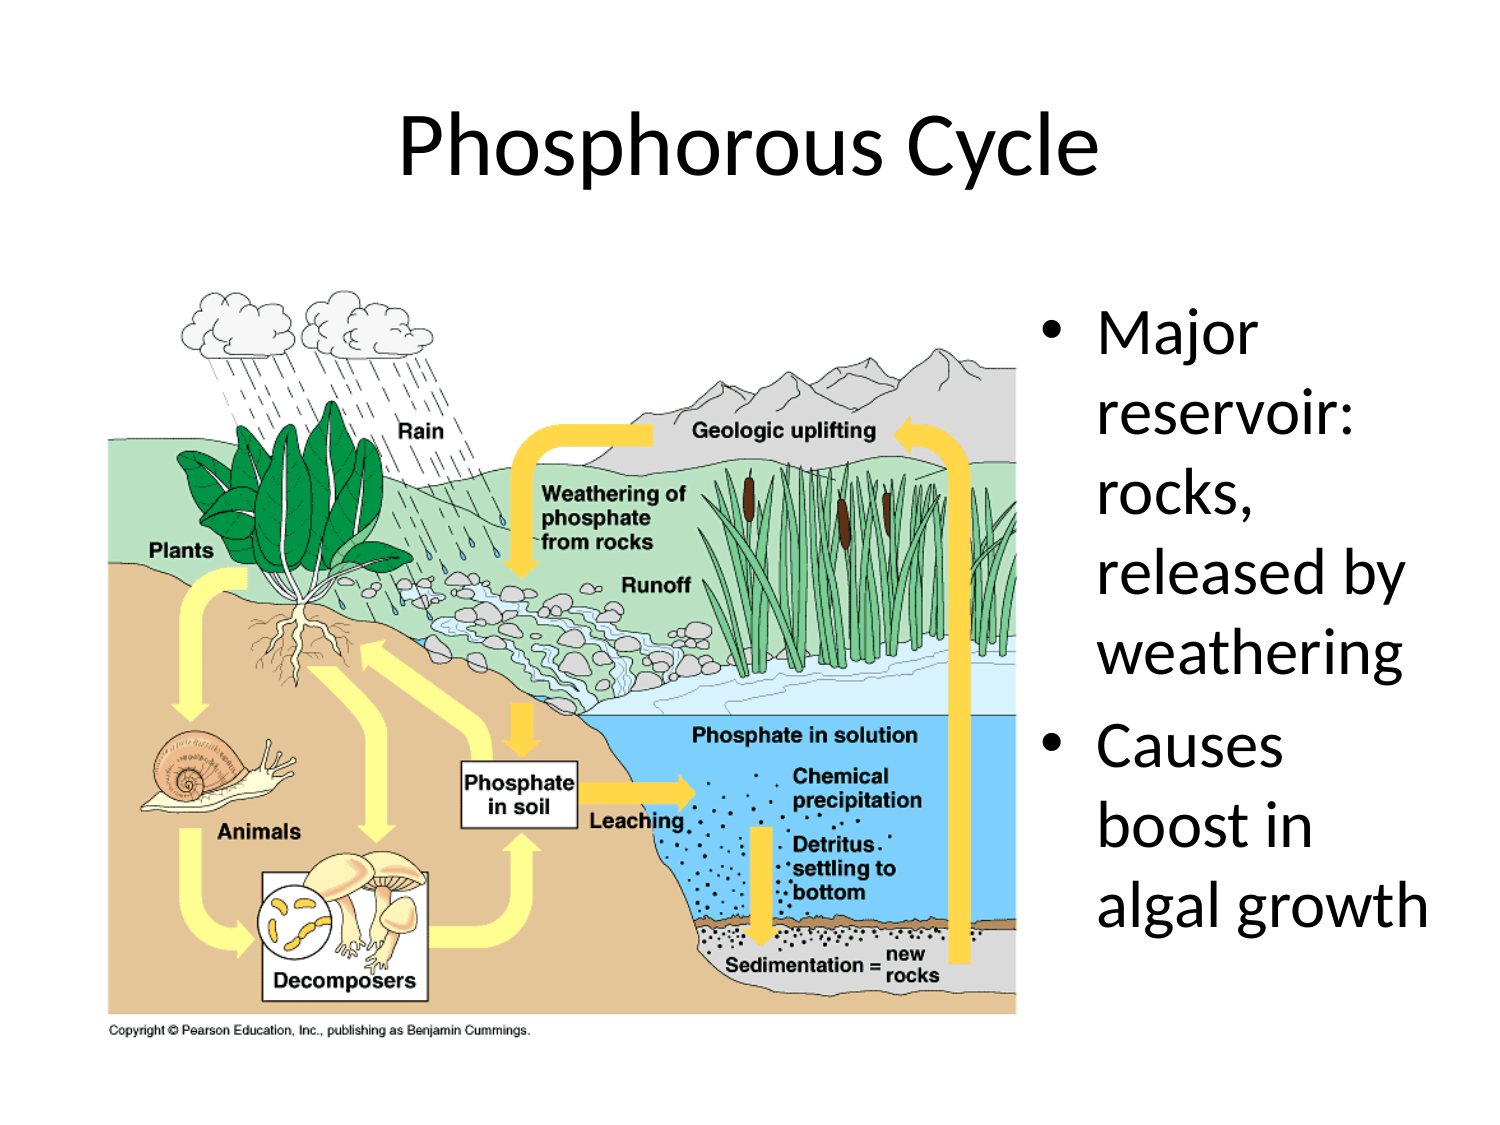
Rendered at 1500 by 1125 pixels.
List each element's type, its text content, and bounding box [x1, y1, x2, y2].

picture [99, 280, 1026, 1045]
title Phosphorous Cycle [75, 45, 1425, 233]
list Major reservoir: rocks, released by weathering Causes boost in algal growth [1025, 280, 1463, 1063]
